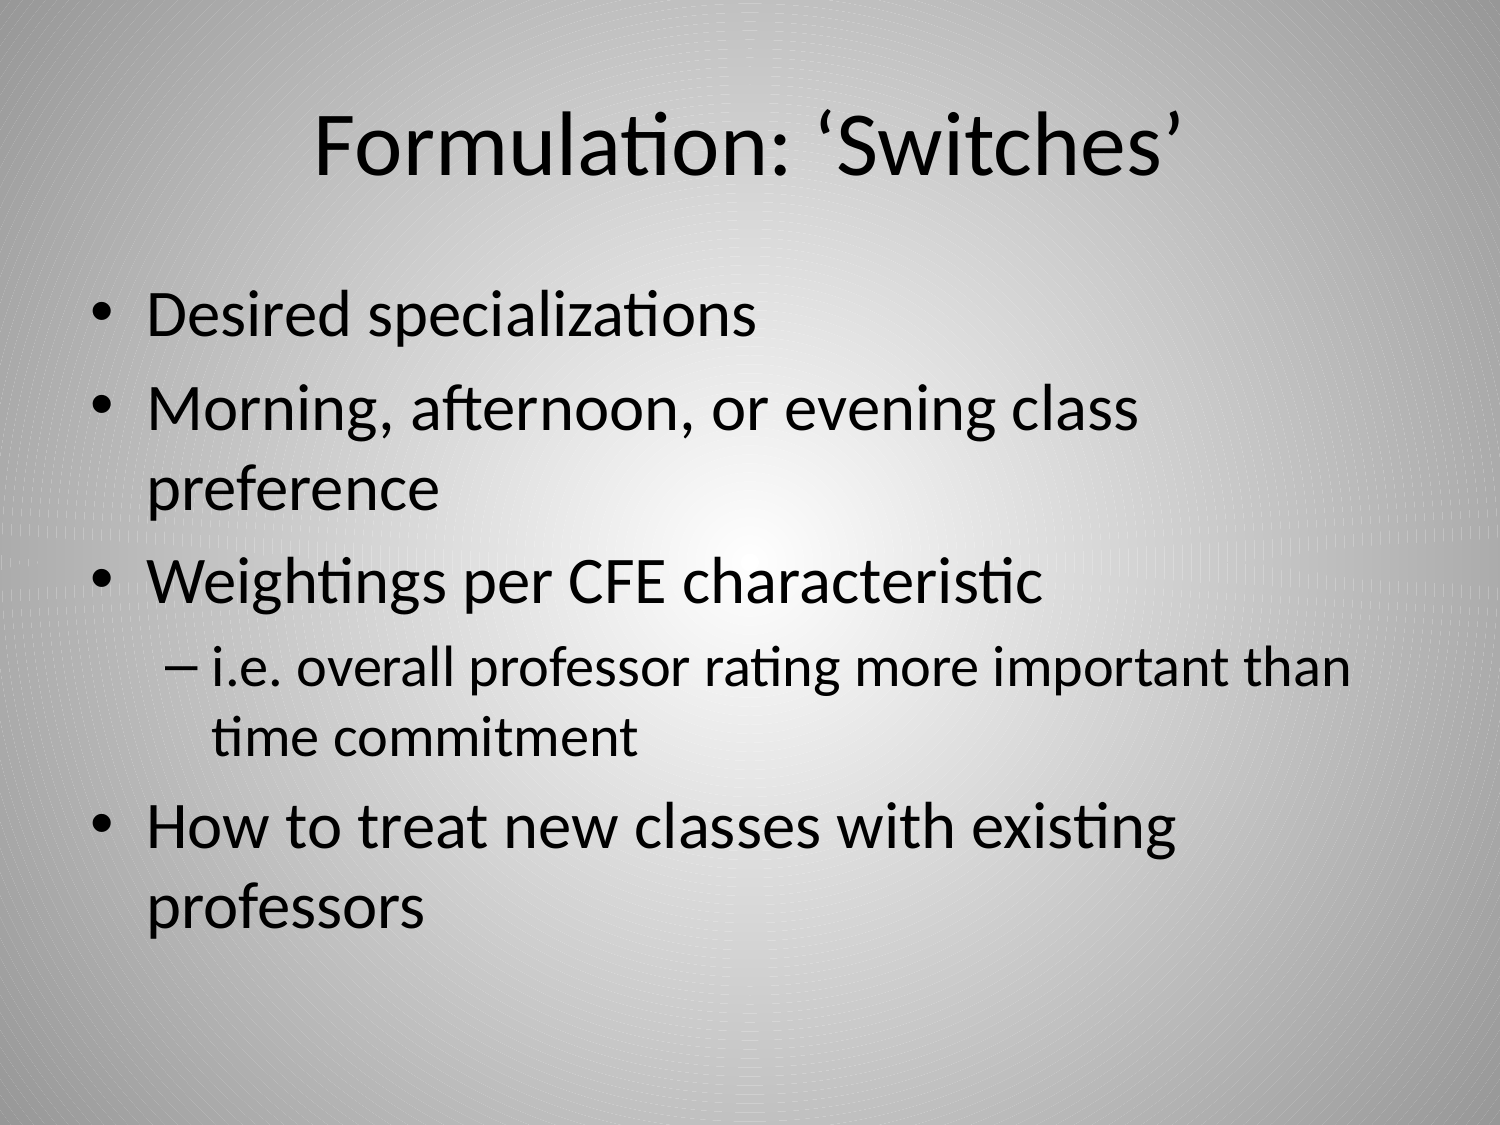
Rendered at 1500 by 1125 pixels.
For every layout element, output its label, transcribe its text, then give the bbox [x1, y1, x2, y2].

list Desired specializations Morning, afternoon, or evening class preference Weightings per CFE characteristic i.e. overall professor rating more important than time commitment How to treat new classes with existing professors [75, 262, 1425, 1005]
title Formulation: ‘Switches’ [75, 45, 1425, 233]
